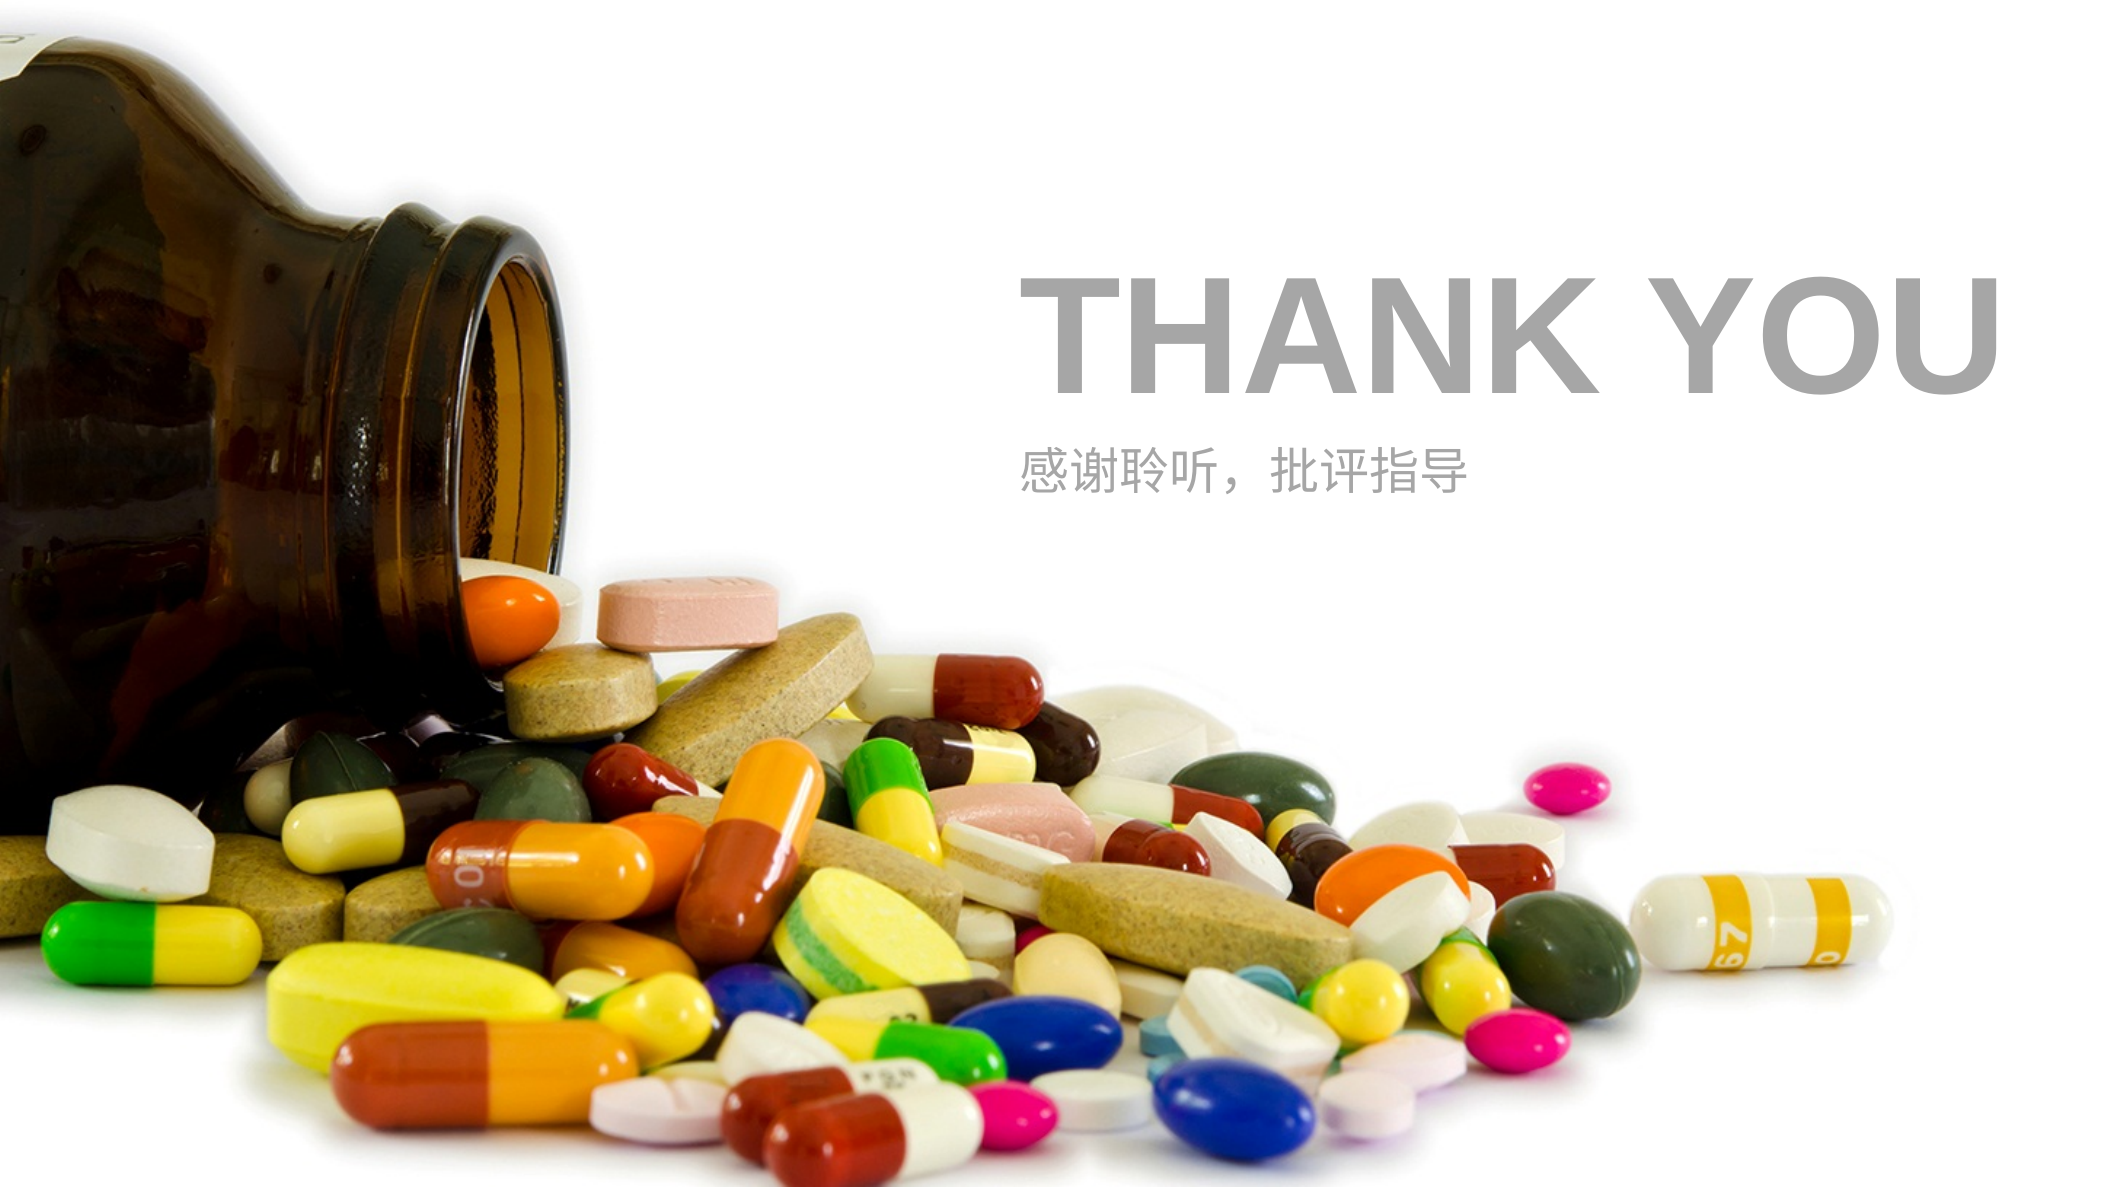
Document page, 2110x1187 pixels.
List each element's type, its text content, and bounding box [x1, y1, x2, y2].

text_box [0, 0, 2110, 1187]
text_box 感谢聆听，批评指导 [1019, 439, 1492, 500]
text_box Thank you [1019, 227, 2012, 428]
